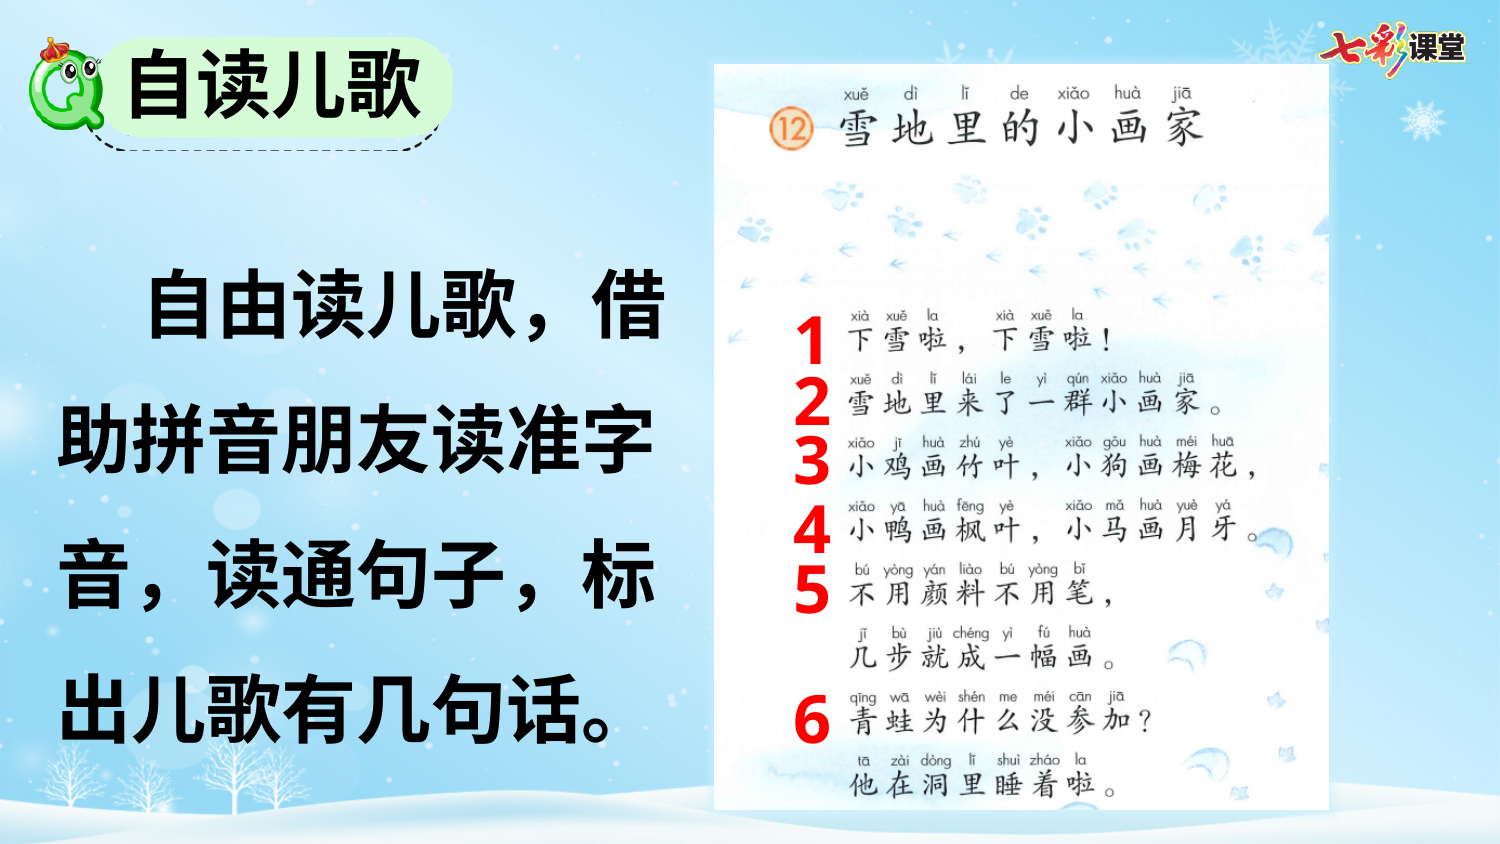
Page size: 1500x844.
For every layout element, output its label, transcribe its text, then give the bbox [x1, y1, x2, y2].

picture [0, 0, 1500, 844]
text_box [29, 31, 459, 152]
text_box 自由读儿歌，借助拼音朋友读准字音，读通句子，标出儿歌有几句话。 [41, 205, 708, 761]
